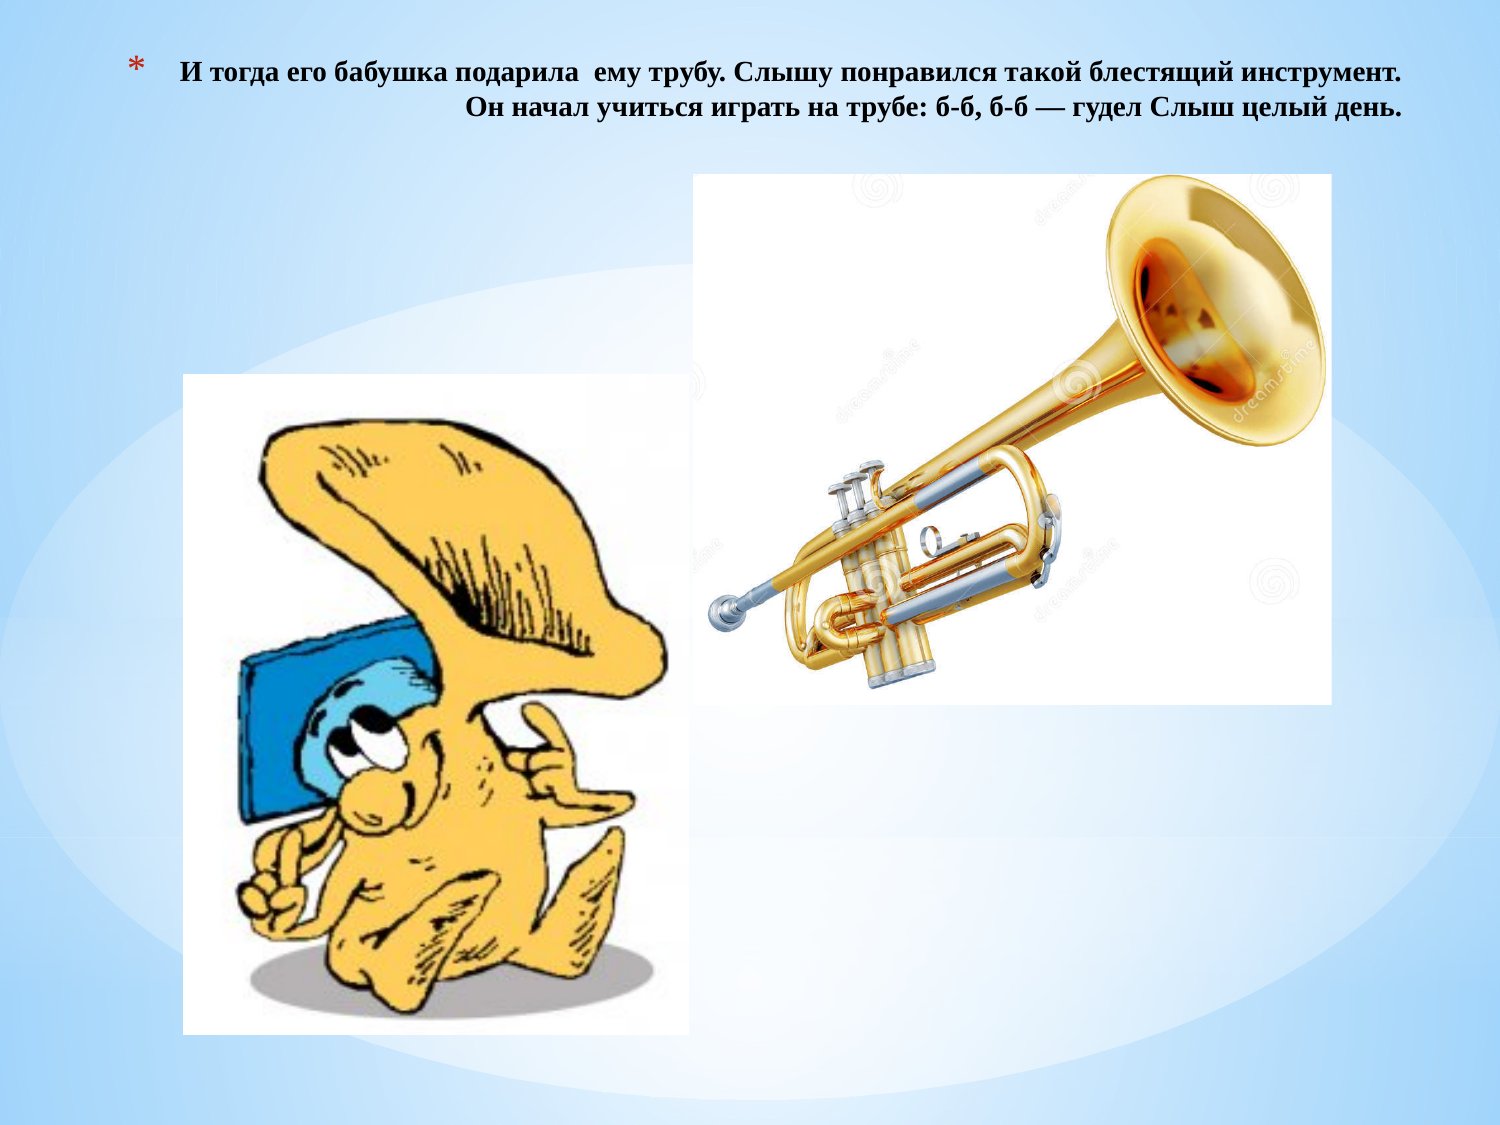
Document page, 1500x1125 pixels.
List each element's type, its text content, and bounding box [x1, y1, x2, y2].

picture [182, 374, 690, 1036]
title И тогда его бабушка подарила ему трубу. Слышу понравился такой блестящий инструмент. Он начал учиться играть на трубе: б-б, б-б — гудел Слыш целый день. [75, 45, 1425, 161]
picture [692, 174, 1332, 705]
